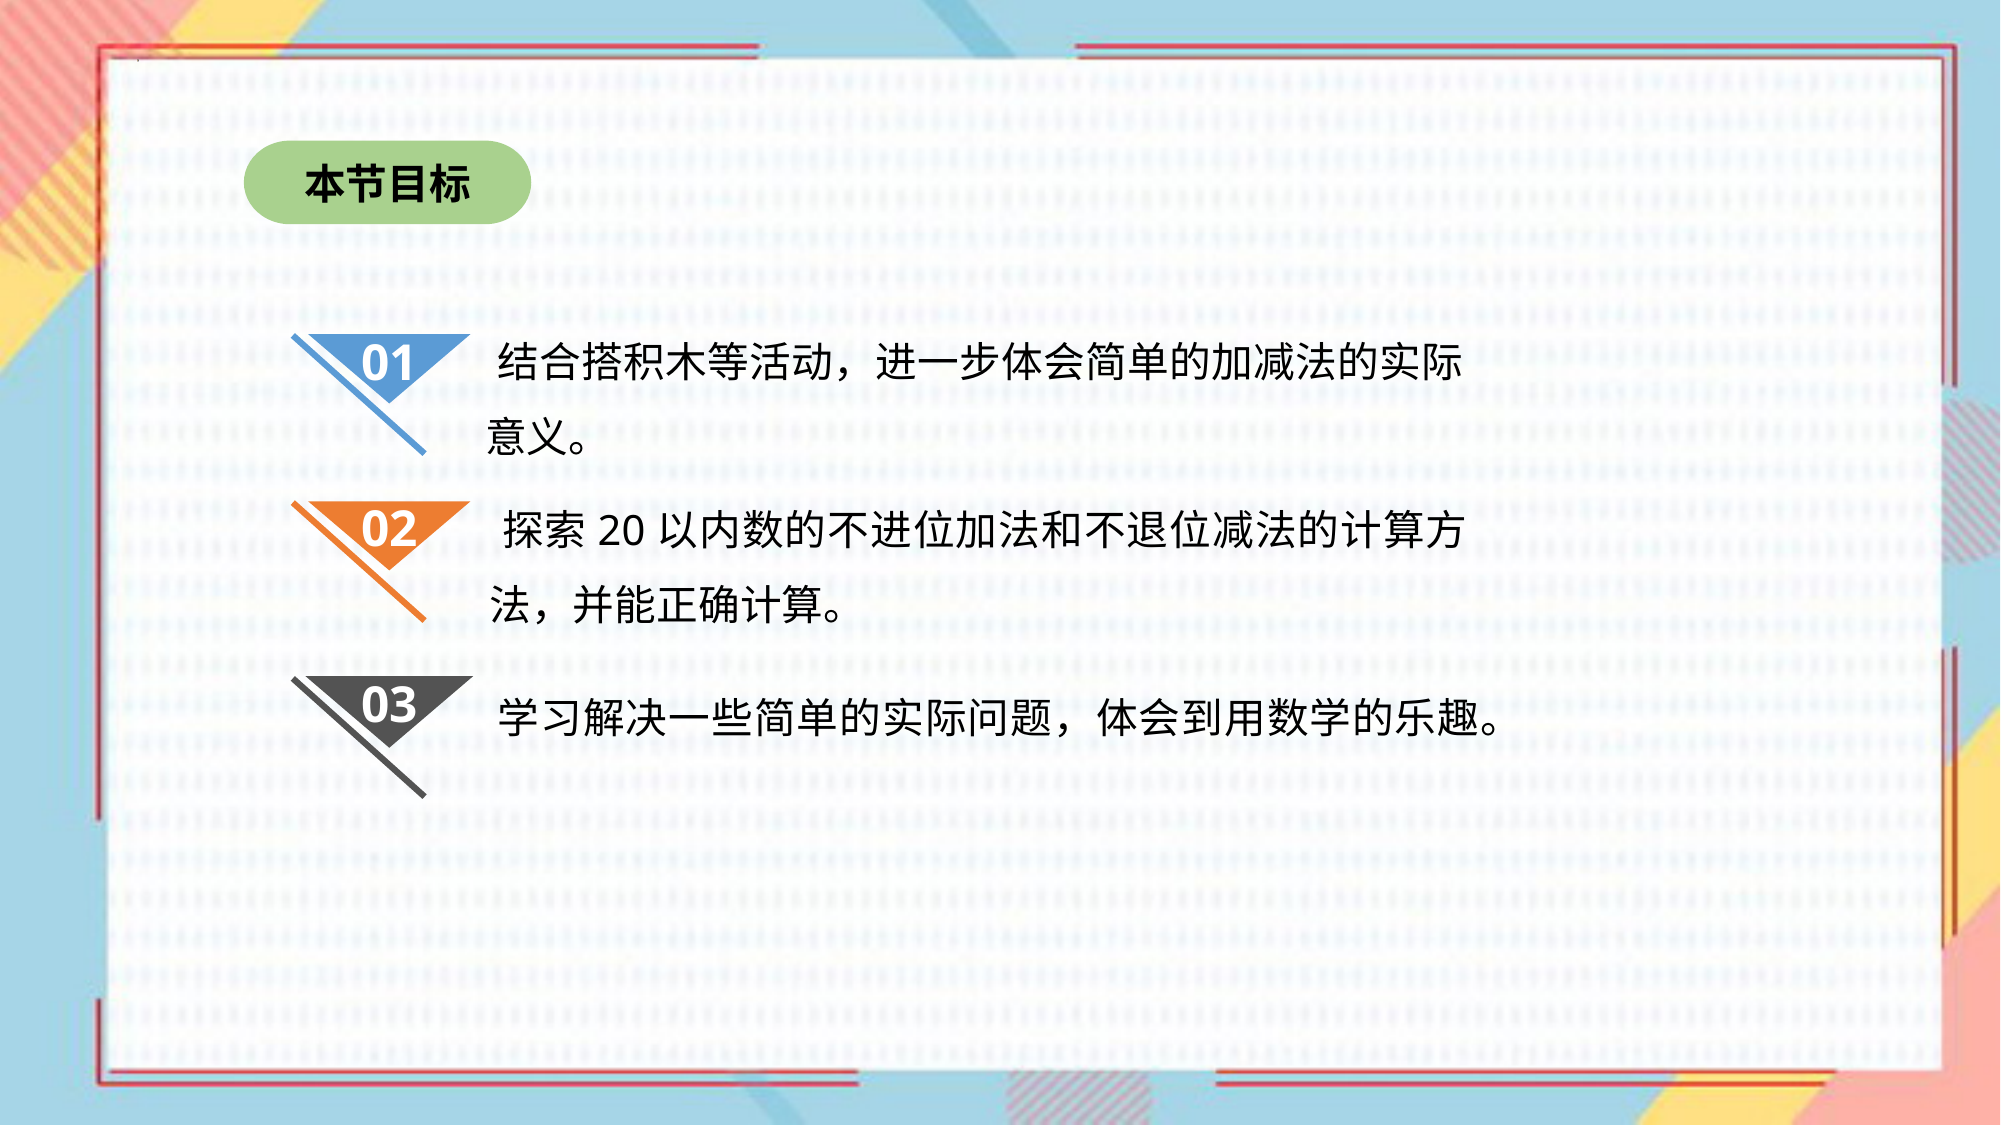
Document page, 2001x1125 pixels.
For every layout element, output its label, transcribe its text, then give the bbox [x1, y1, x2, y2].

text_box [292, 501, 471, 621]
picture [0, 0, 2001, 1125]
text_box 探索20以内数的不进位加法和不退位减法的计算方法，并能正确计算。 [474, 471, 1483, 637]
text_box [292, 677, 471, 797]
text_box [292, 334, 471, 454]
text_box 学习解决一些简单的实际问题，体会到用数学的乐趣。 [470, 669, 1496, 749]
text_box 结合搭积木等活动，进一步体会简单的加减法的实际意义。 [470, 303, 1479, 468]
text_box 本节目标 [243, 140, 532, 225]
